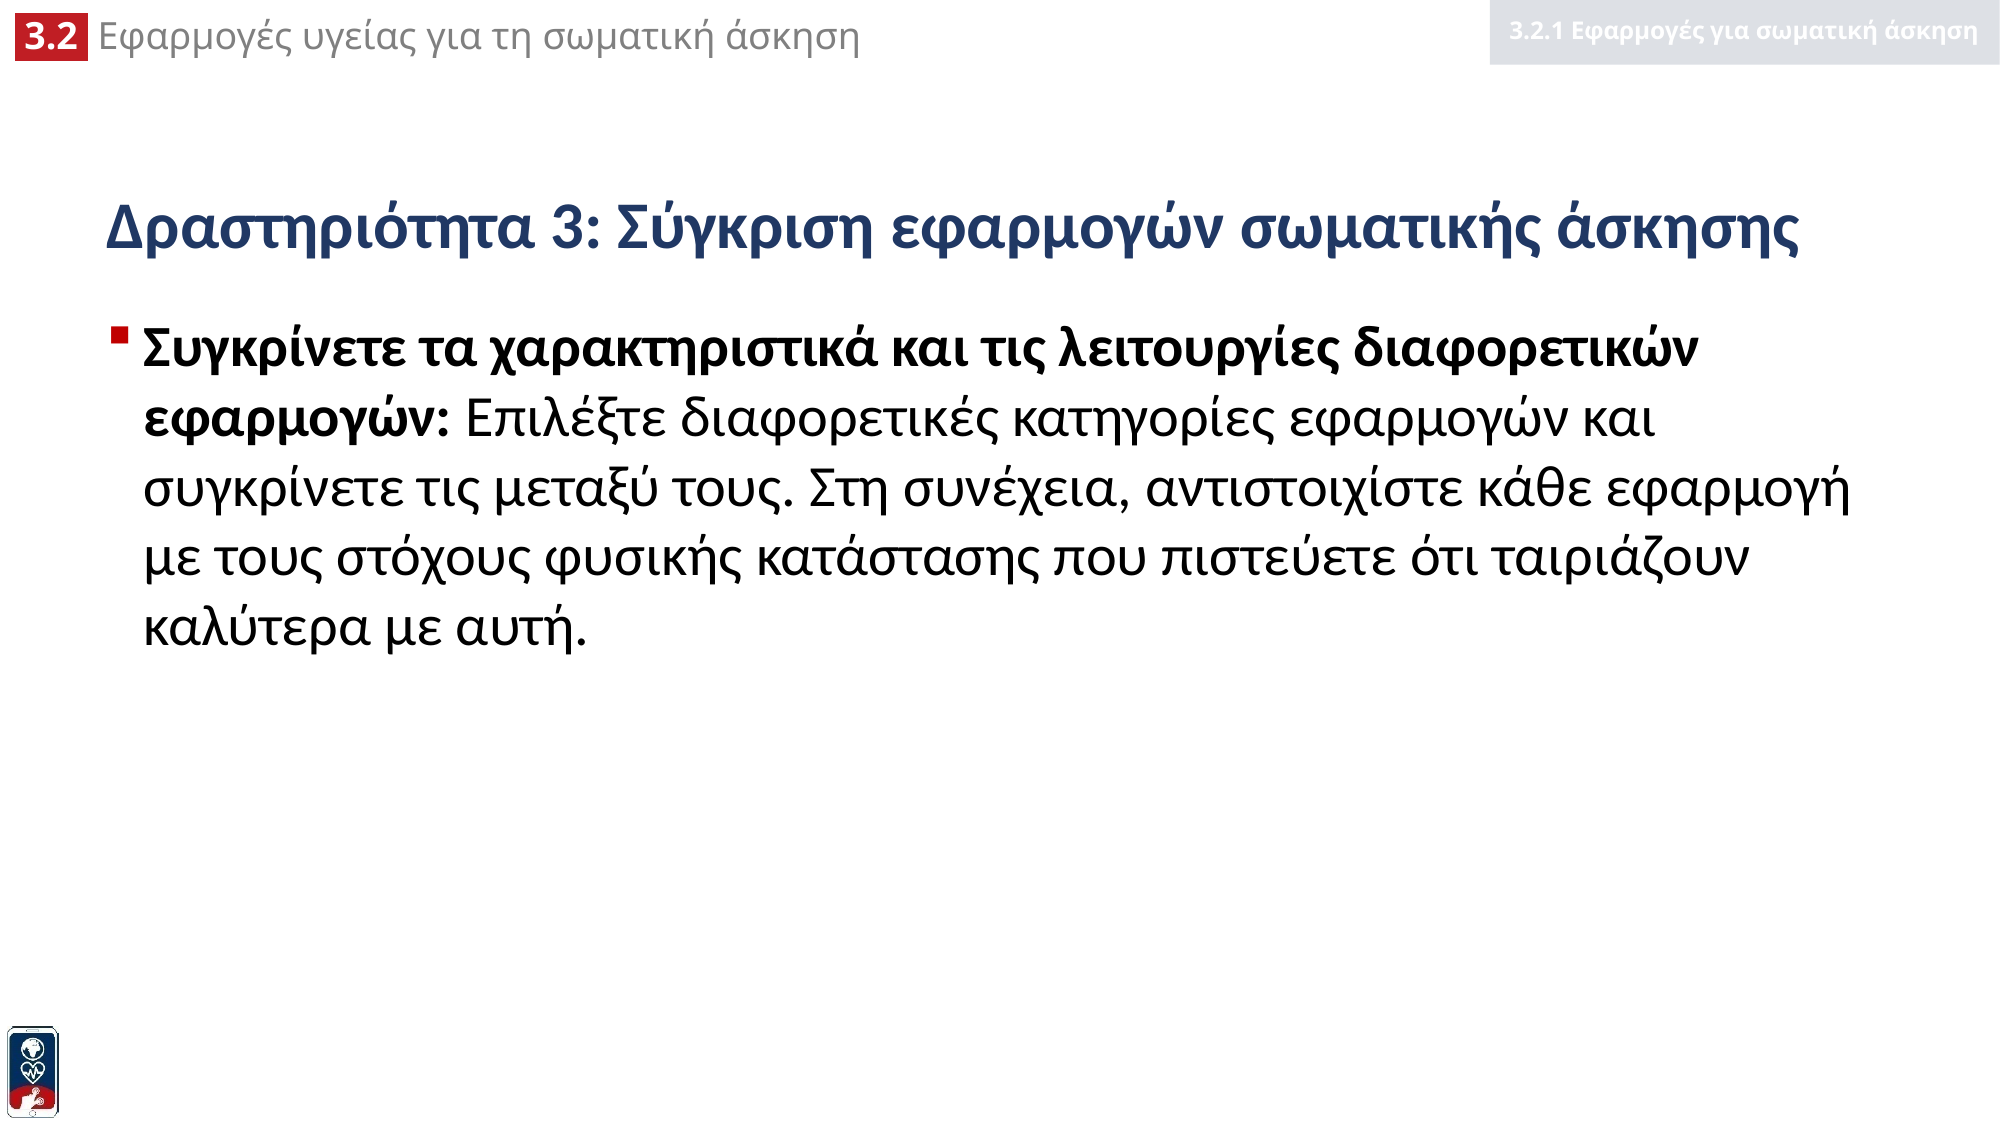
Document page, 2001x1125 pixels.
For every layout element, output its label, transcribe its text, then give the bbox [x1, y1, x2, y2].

text_box 3.2.1 Εφαρμογές για σωματική άσκηση [1489, 0, 2000, 65]
list Συγκρίνετε τα χαρακτηριστικά και τις λειτουργίες διαφορετικών εφαρμογών: Επιλέξτε διαφορετικές κατηγορίες εφαρμογών και συγκρίνετε τις μεταξύ τους. Στη συνέχεια, αντιστοιχίστε κάθε εφαρμογή με τους στόχους φυσικής κατάστασης που πιστεύετε ότι ταιριάζουν καλύτερα με αυτή. [91, 300, 1906, 855]
title Δραστηριότητα 3: Σύγκριση εφαρμογών σωματικής άσκησης [91, 177, 1906, 277]
picture [7, 1026, 59, 1118]
